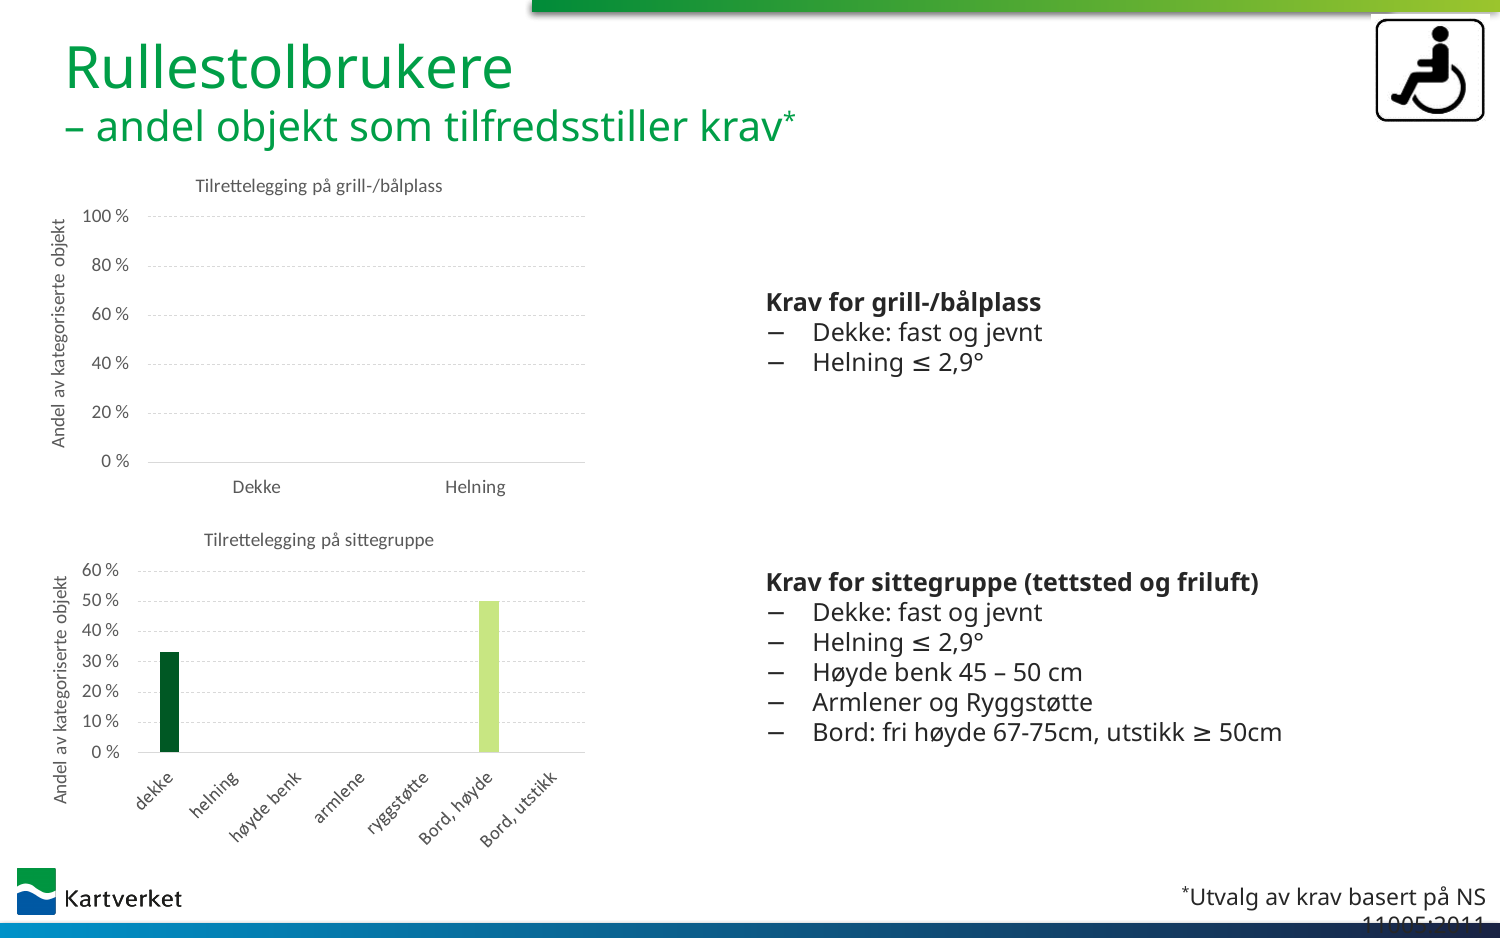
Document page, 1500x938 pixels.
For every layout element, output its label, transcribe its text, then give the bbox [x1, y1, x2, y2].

text_box *Utvalg av krav basert på NS 11005:2011 [1068, 873, 1500, 938]
text_box Krav for grill-/bålplass Dekke: fast og jevnt Helning ≤ 2,9° [750, 279, 1452, 384]
picture [1371, 13, 1491, 127]
text_box Rullestolbrukere – andel objekt som tilfredsstiller krav* [49, 14, 1431, 158]
text_box Krav for sittegruppe (tettsted og friluft) Dekke: fast og jevnt Helning ≤ 2,9° Høyde benk 45 – 50 cm Armlener og Ryggstøtte Bord: fri høyde 67-75cm, utstikk ≥ 50cm [750, 559, 1500, 754]
picture [41, 166, 596, 505]
picture [41, 520, 596, 859]
